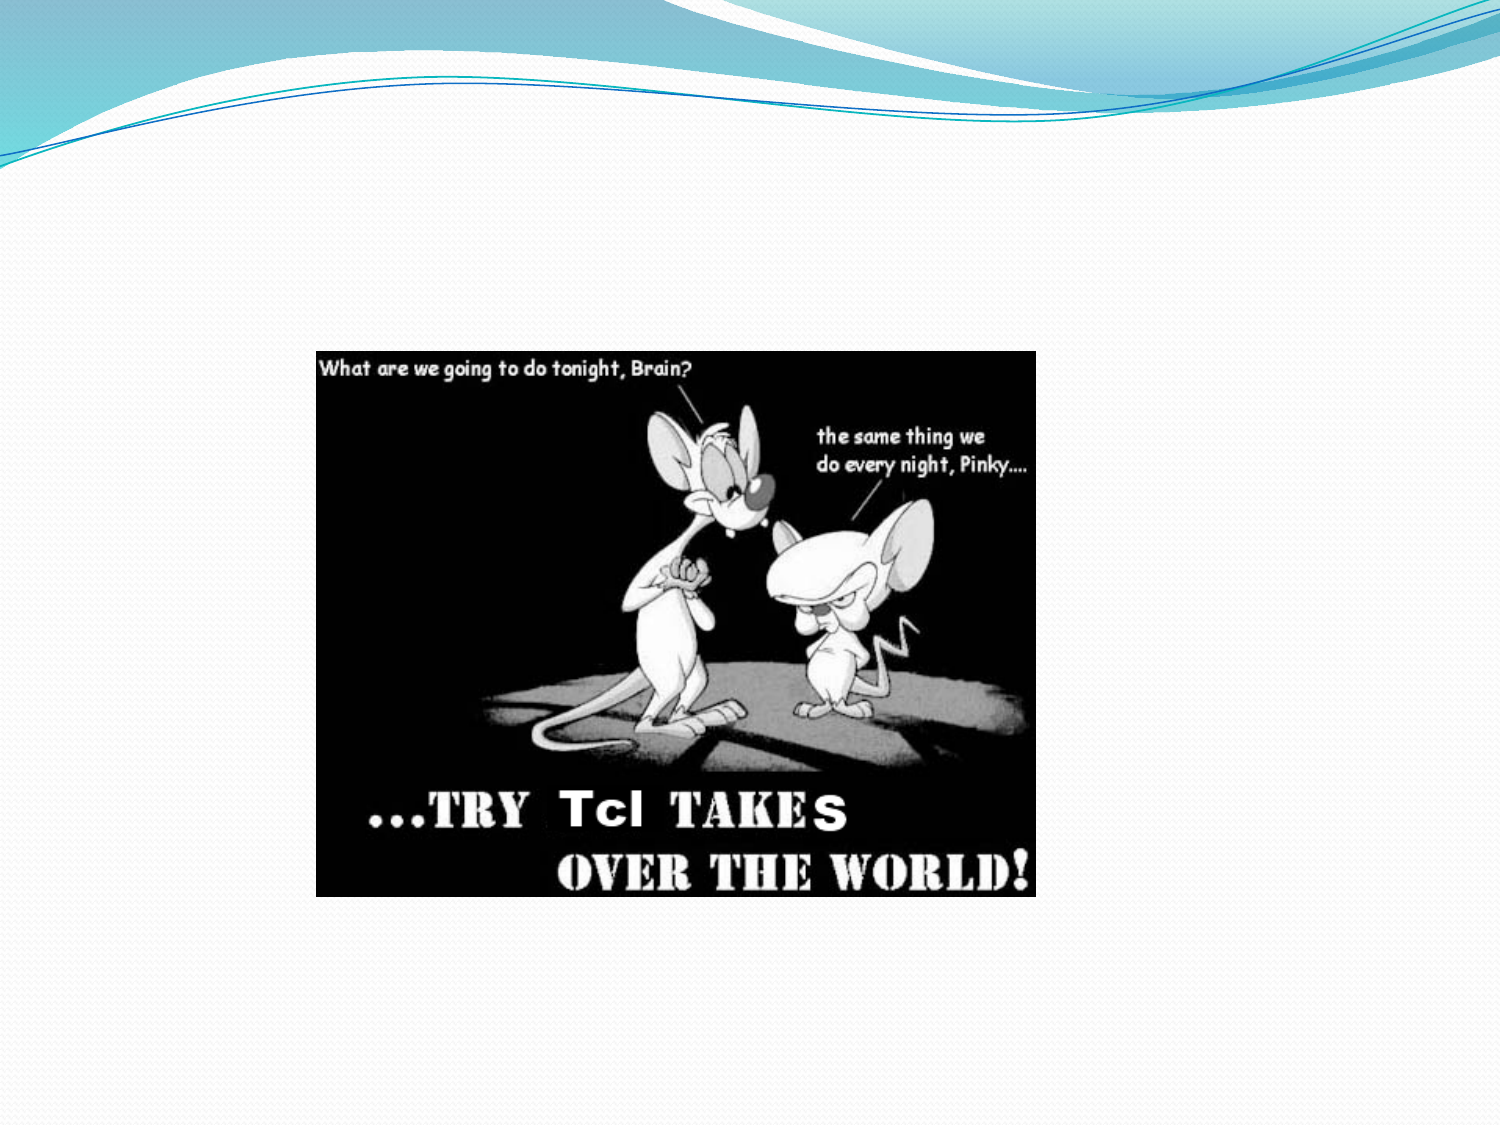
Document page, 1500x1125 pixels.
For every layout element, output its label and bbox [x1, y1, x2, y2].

picture [316, 351, 1036, 898]
